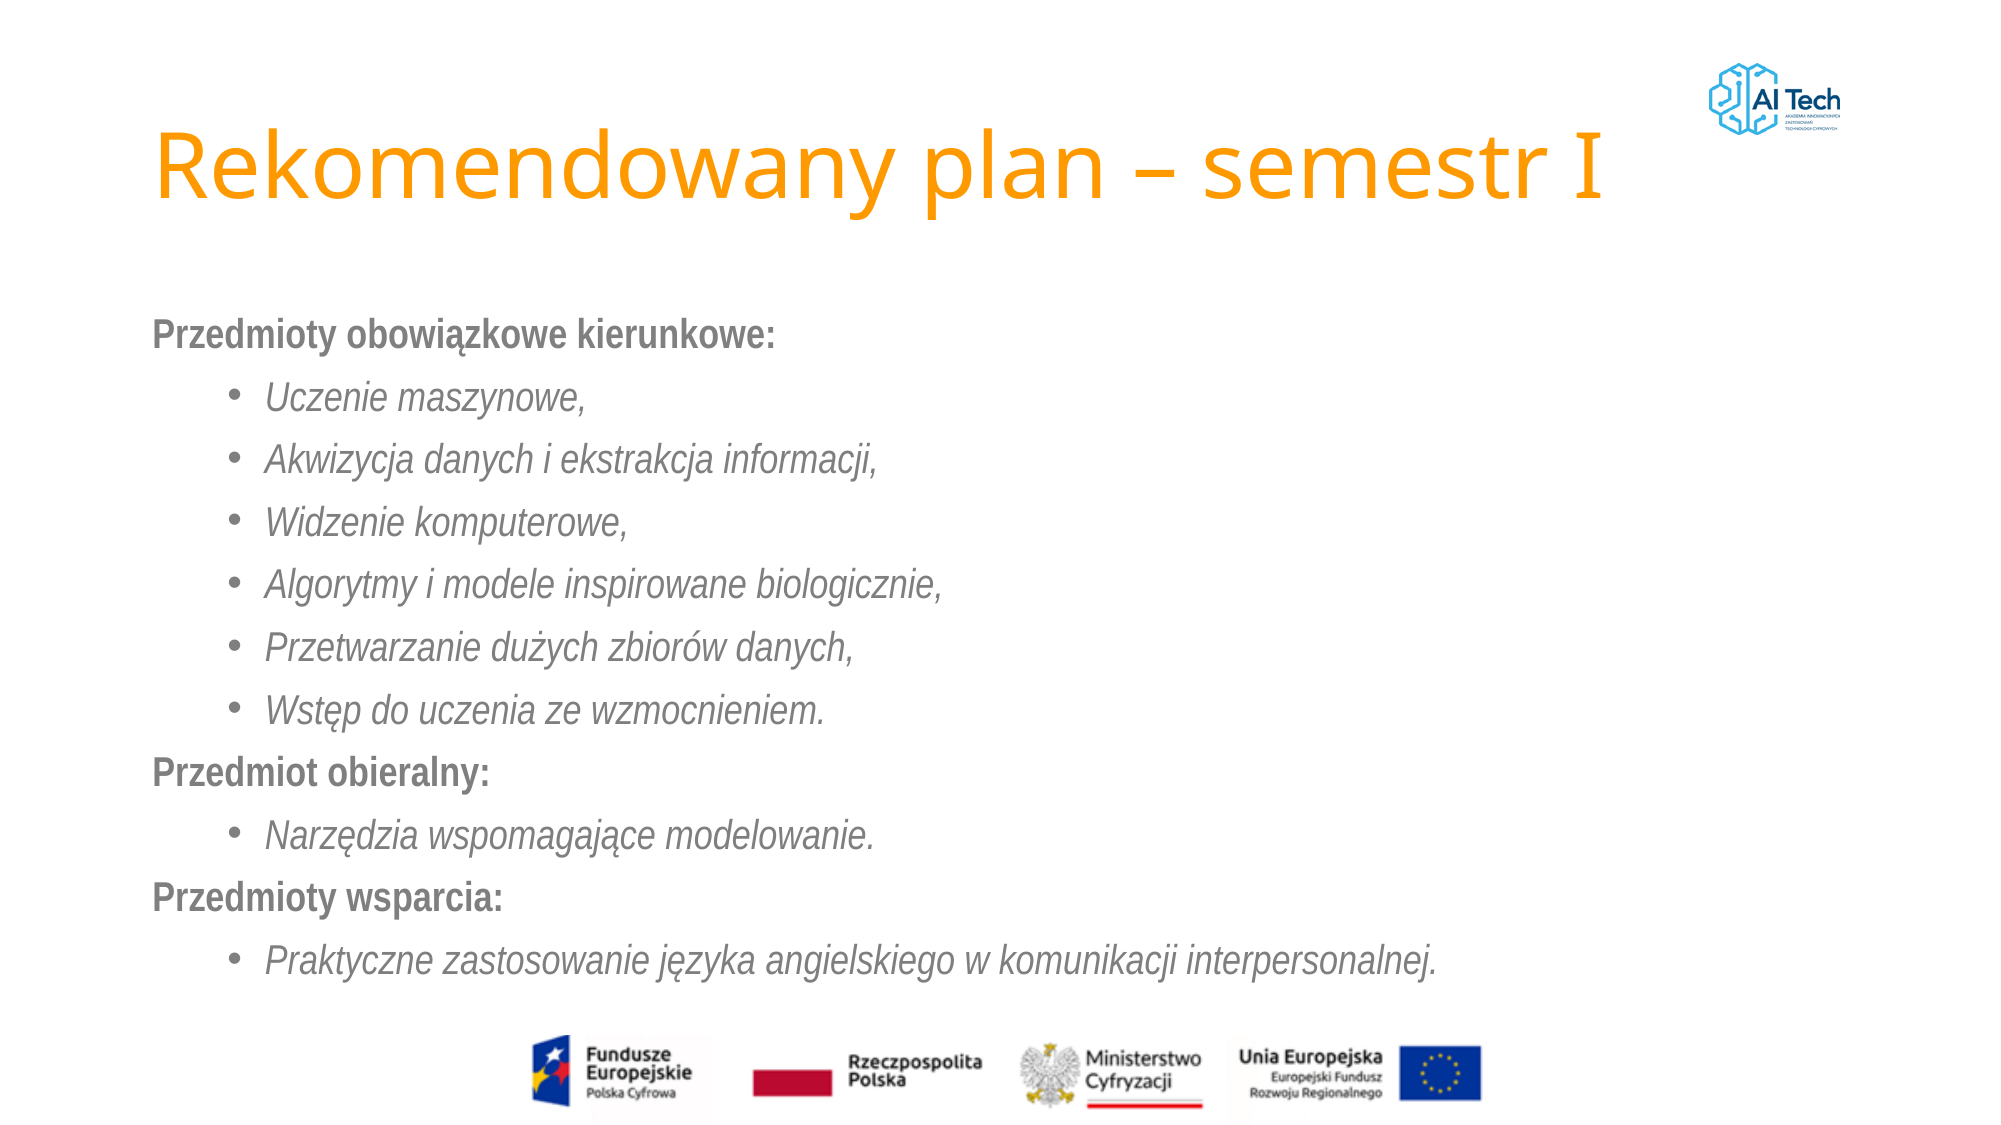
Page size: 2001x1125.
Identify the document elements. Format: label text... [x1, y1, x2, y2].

picture [499, 1035, 1501, 1125]
list Przedmioty obowiązkowe kierunkowe: Uczenie maszynowe, Akwizycja danych i ekstrakcja informacji, Widzenie komputerowe, Algorytmy i modele inspirowane biologicznie, Przetwarzanie dużych zbiorów danych, Wstęp do uczenia ze wzmocnieniem. Przedmiot obieralny: Narzędzia wspomagające modelowanie. Przedmioty wsparcia: Praktyczne zastosowanie języka angielskiego w komunikacji interpersonalnej. [137, 299, 1863, 1013]
title Rekomendowany plan – semestr I [137, 59, 1863, 278]
